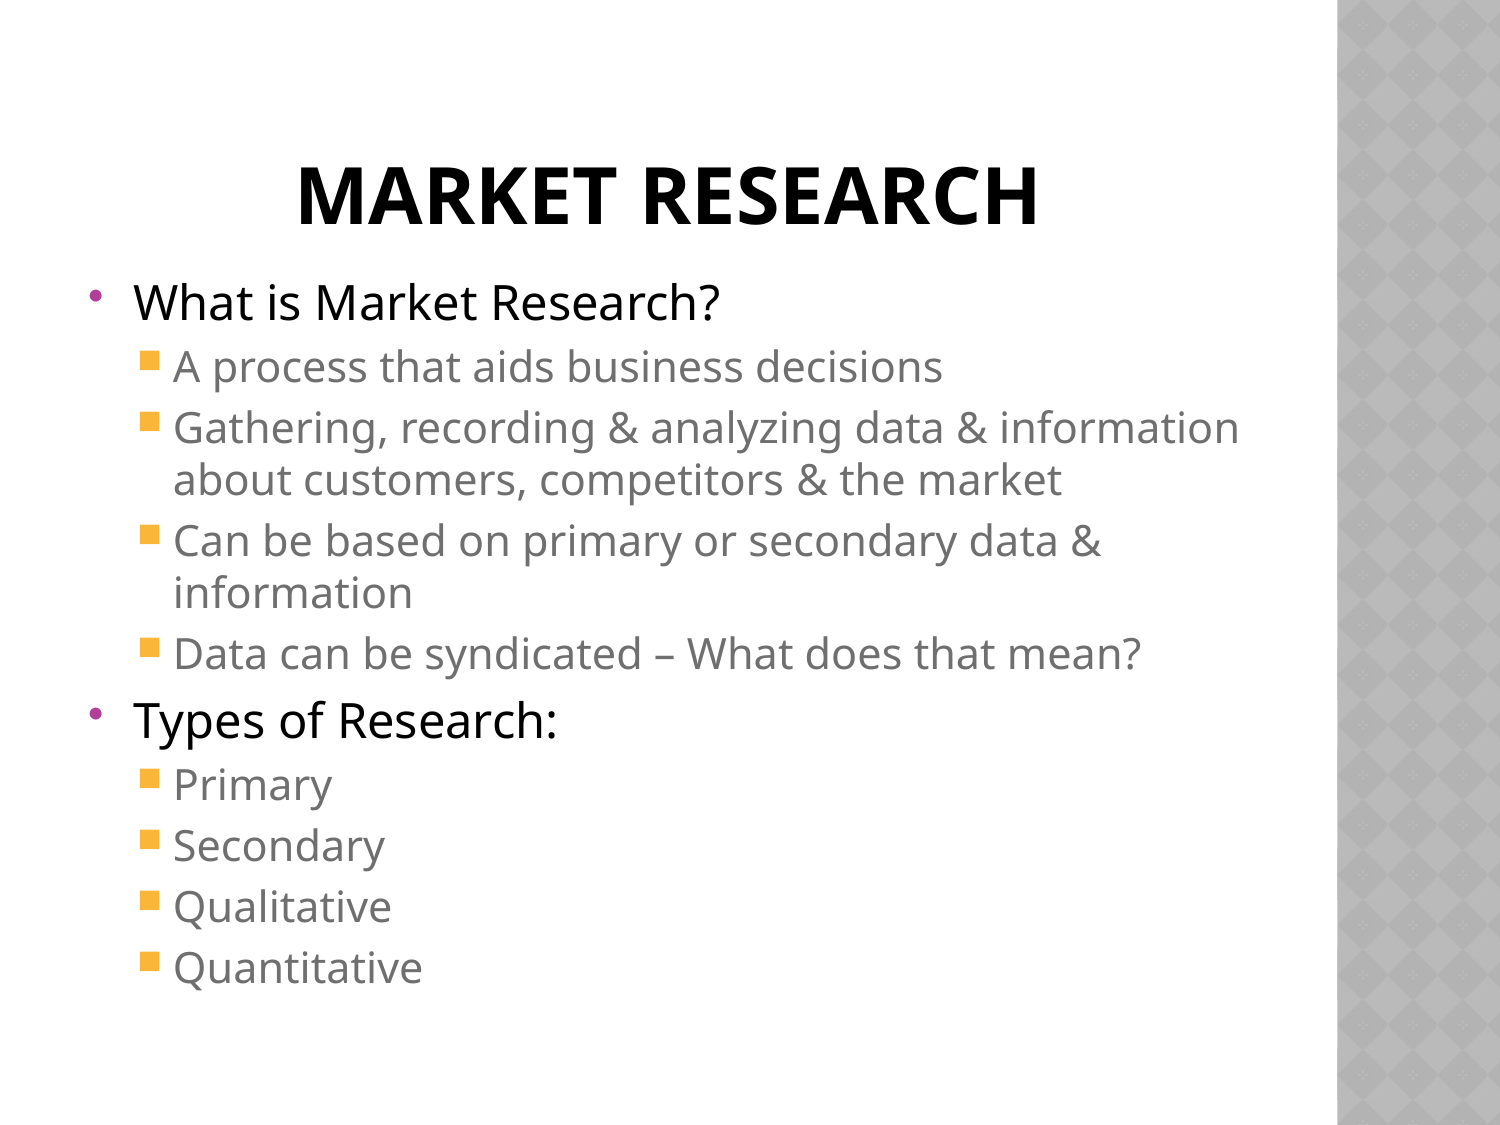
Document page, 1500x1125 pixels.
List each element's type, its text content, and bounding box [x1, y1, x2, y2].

title Market research [75, 52, 1263, 240]
list What is Market Research? A process that aids business decisions Gathering, recording & analyzing data & information about customers, competitors & the market Can be based on primary or secondary data & information Data can be syndicated – What does that mean? Types of Research: Primary Secondary Qualitative Quantitative [75, 264, 1263, 1059]
